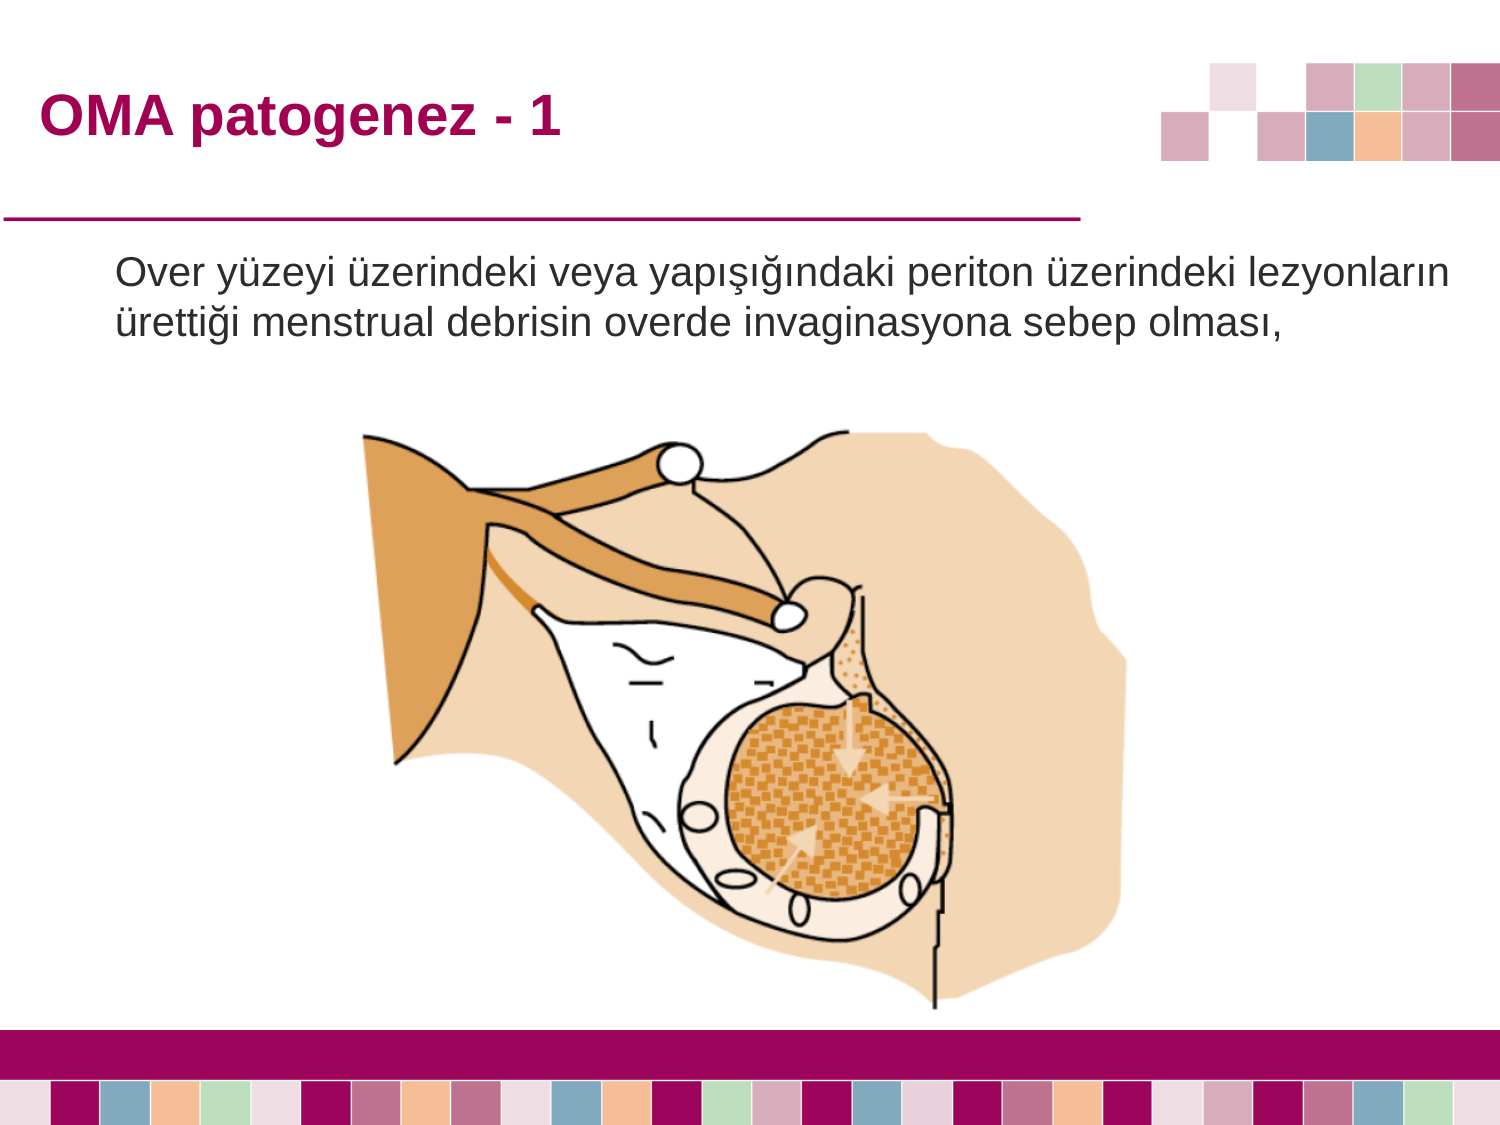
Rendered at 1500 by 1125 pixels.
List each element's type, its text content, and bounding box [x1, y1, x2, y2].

picture [318, 385, 1182, 1018]
picture [0, 1030, 1500, 1125]
picture [1149, 62, 1500, 161]
title OMA patogenez - 1 [24, 12, 1138, 213]
text_box Over yüzeyi üzerindeki veya yapışığındaki periton üzerindeki lezyonların ürettiği menstrual debrisin overde invaginasyona sebep olması, [24, 237, 1475, 492]
picture [0, 212, 1088, 227]
